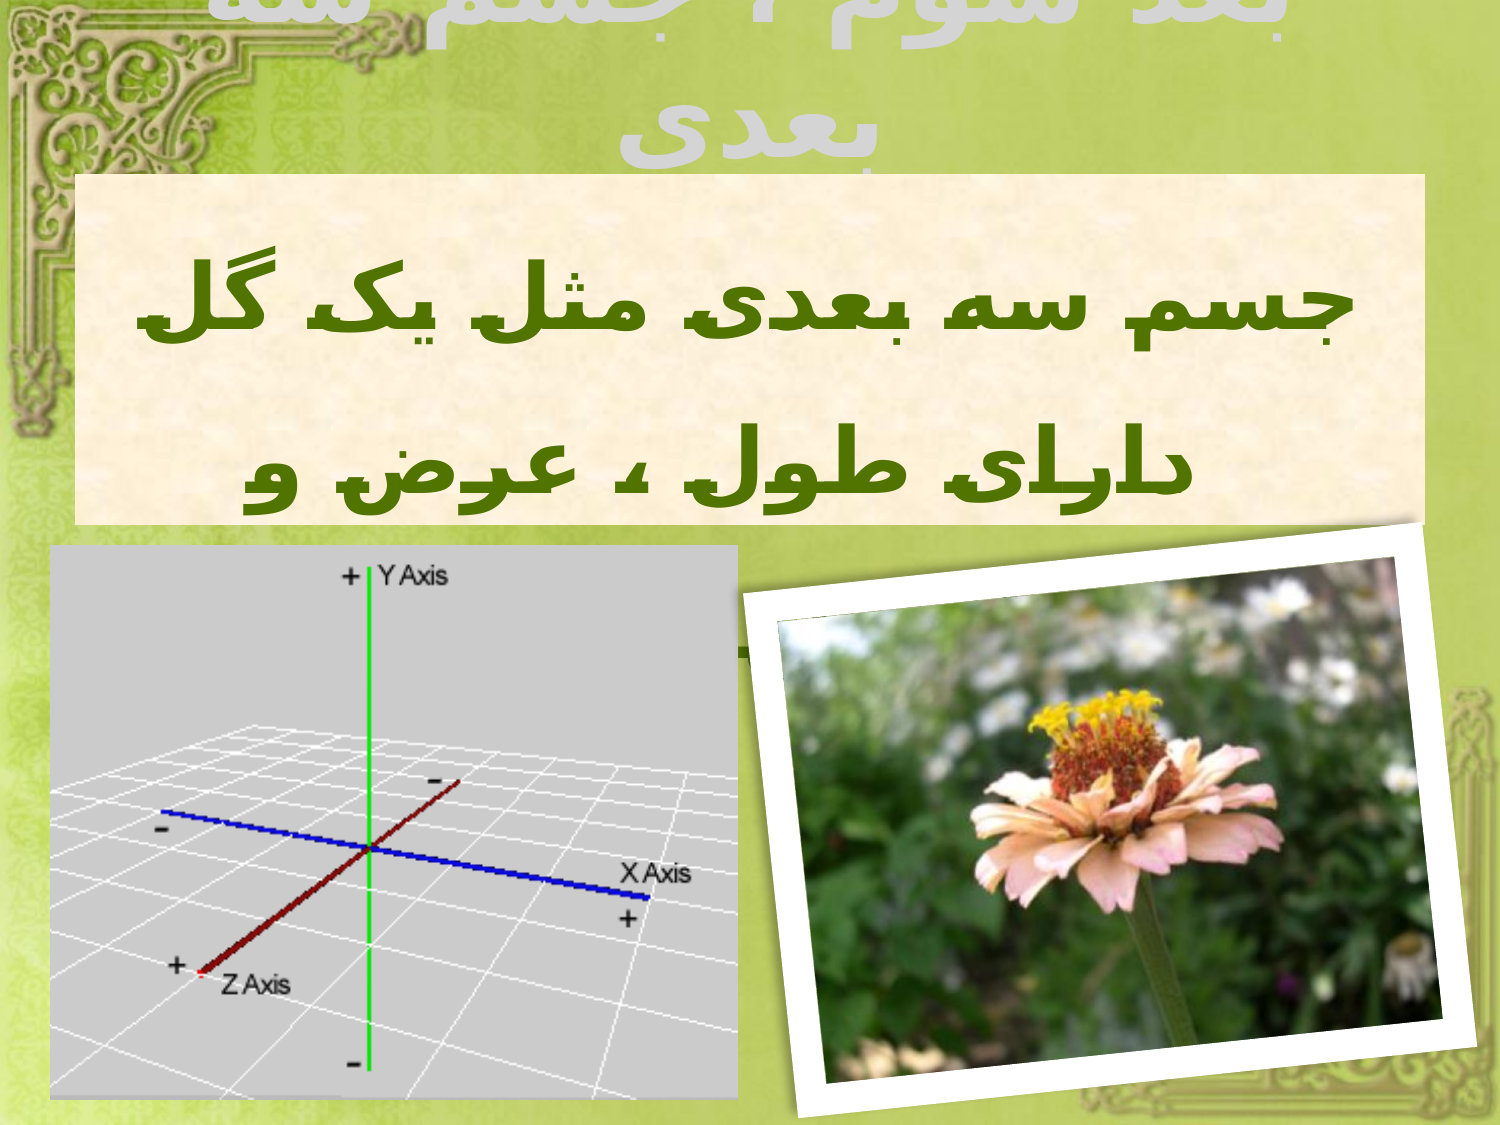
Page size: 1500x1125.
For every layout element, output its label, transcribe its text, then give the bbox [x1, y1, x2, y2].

picture [0, 0, 1500, 1125]
title بعد سوم ، جسم سه بعدی [74, 0, 1426, 174]
list جسم سه بعدی مثل یک گل دارای طول ، عرض و ارتفاع است. [74, 174, 1426, 526]
